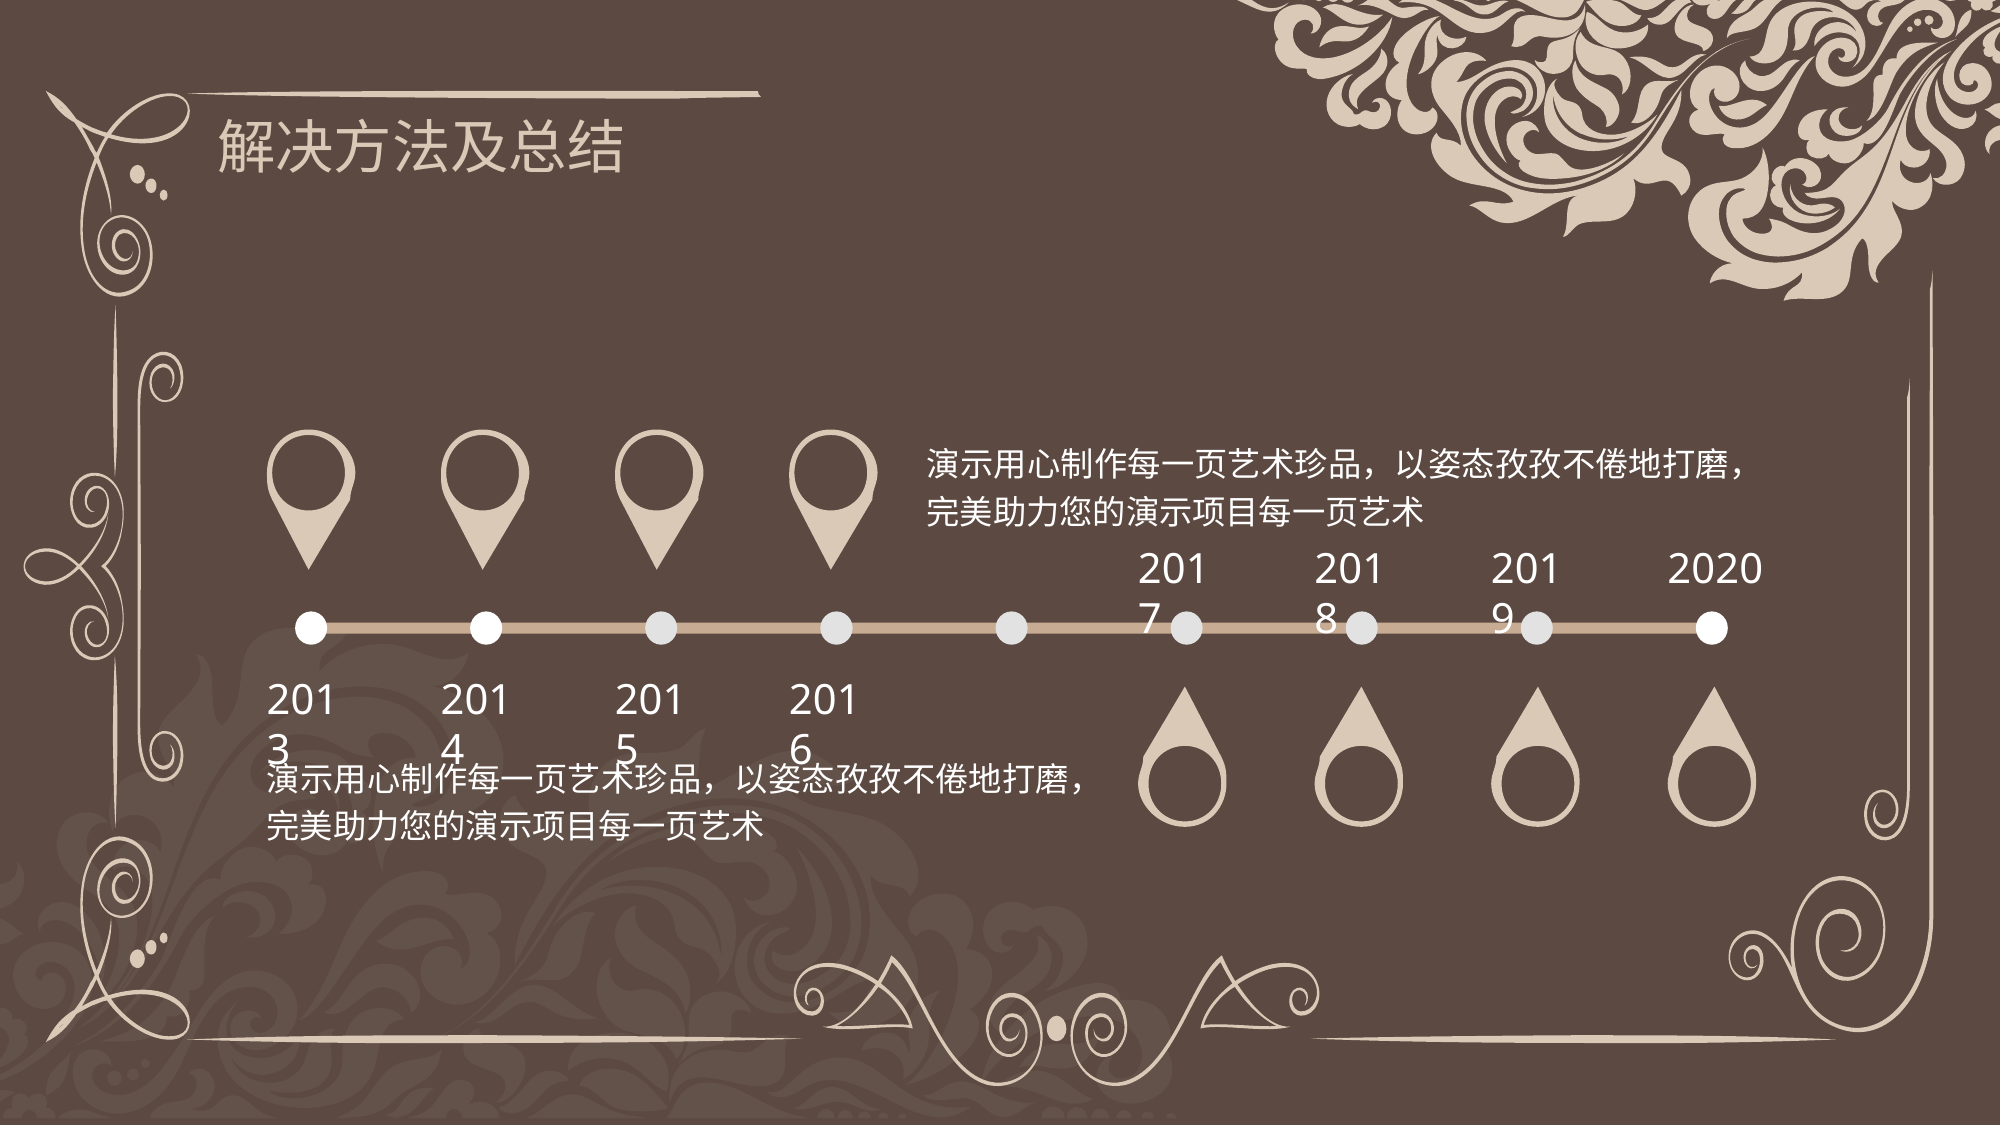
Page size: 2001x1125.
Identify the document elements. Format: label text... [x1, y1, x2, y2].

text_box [251, 429, 1779, 827]
text_box 解决方法及总结 [202, 102, 677, 188]
text_box 演示用心制作每一页艺术珍品，以姿态孜孜不倦地打磨，完美助力您的演示项目每一页艺术 [251, 827, 1119, 853]
